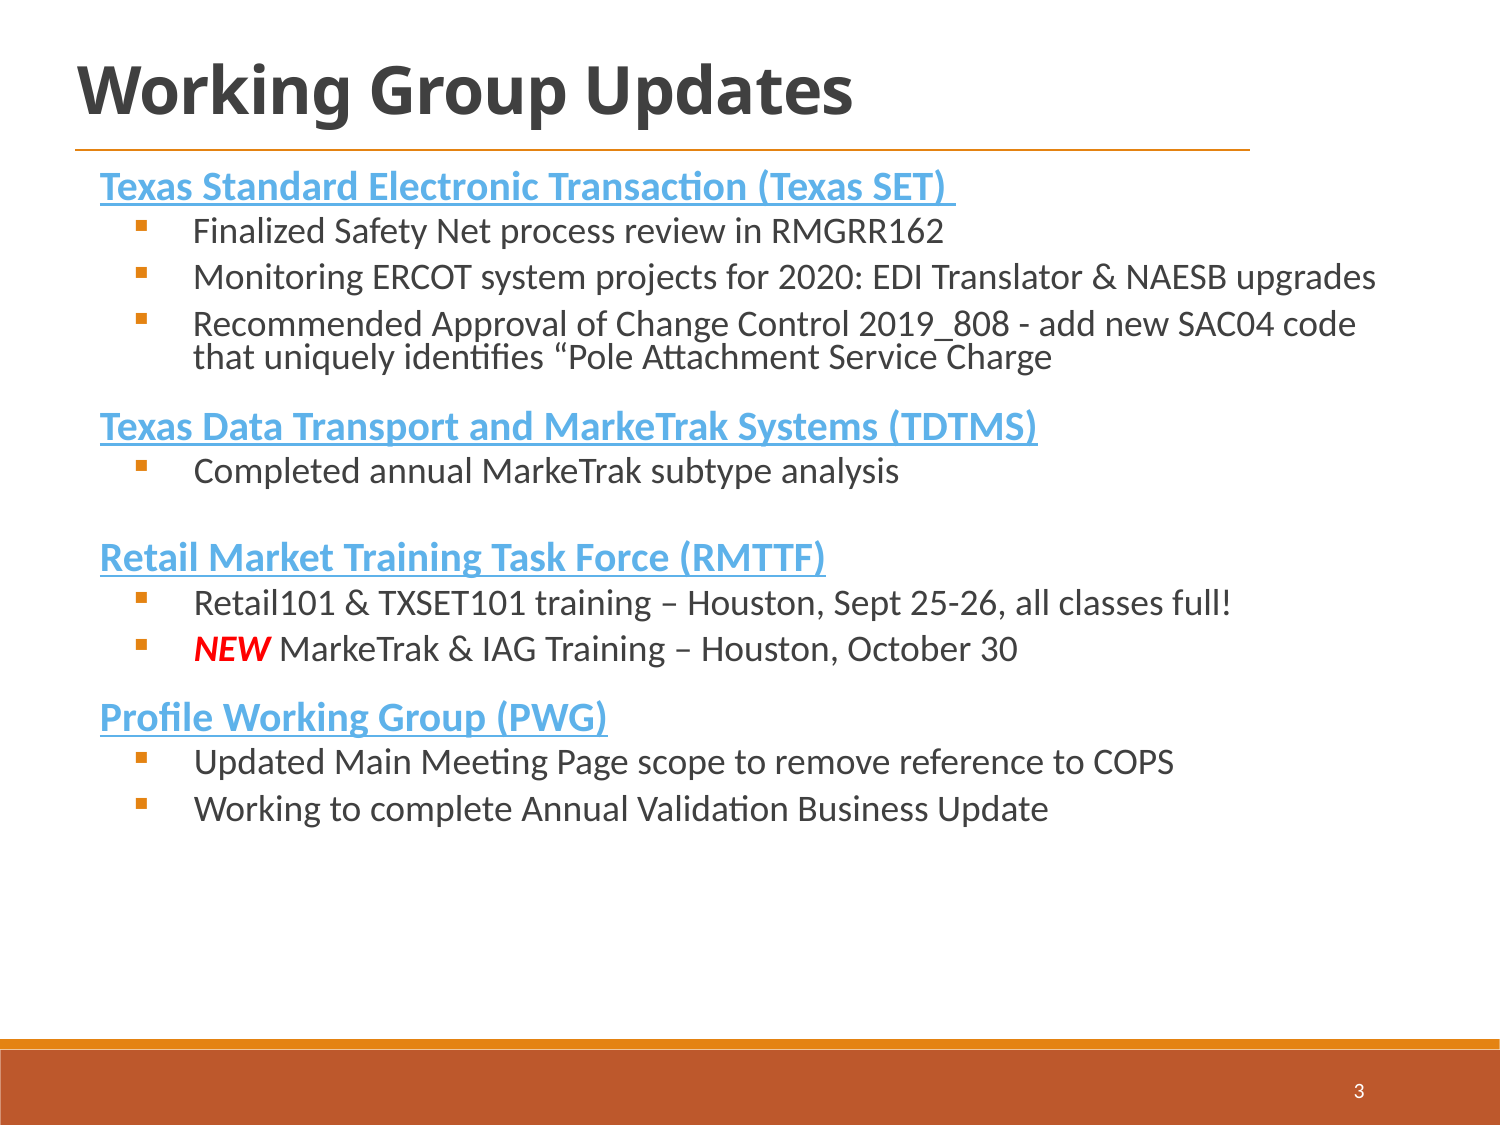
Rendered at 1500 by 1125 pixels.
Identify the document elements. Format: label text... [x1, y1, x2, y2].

list Texas Standard Electronic Transaction (Texas SET) Finalized Safety Net process review in RMGRR162 Monitoring ERCOT system projects for 2020: EDI Translator & NAESB upgrades Recommended Approval of Change Control 2019_808 - add new SAC04 code that uniquely identifies “Pole Attachment Service Charge Texas Data Transport and MarkeTrak Systems (TDTMS) Completed annual MarkeTrak subtype analysis Retail Market Training Task Force (RMTTF) Retail101 & TXSET101 training – Houston, Sept 25-26, all classes full! NEW MarkeTrak & IAG Training – Houston, October 30 Profile Working Group (PWG) Updated Main Meeting Page scope to remove reference to COPS Working to complete Annual Validation Business Update [99, 162, 1400, 1013]
title Working Group Updates [62, 12, 1238, 138]
slide_number 3 [1218, 1059, 1380, 1120]
